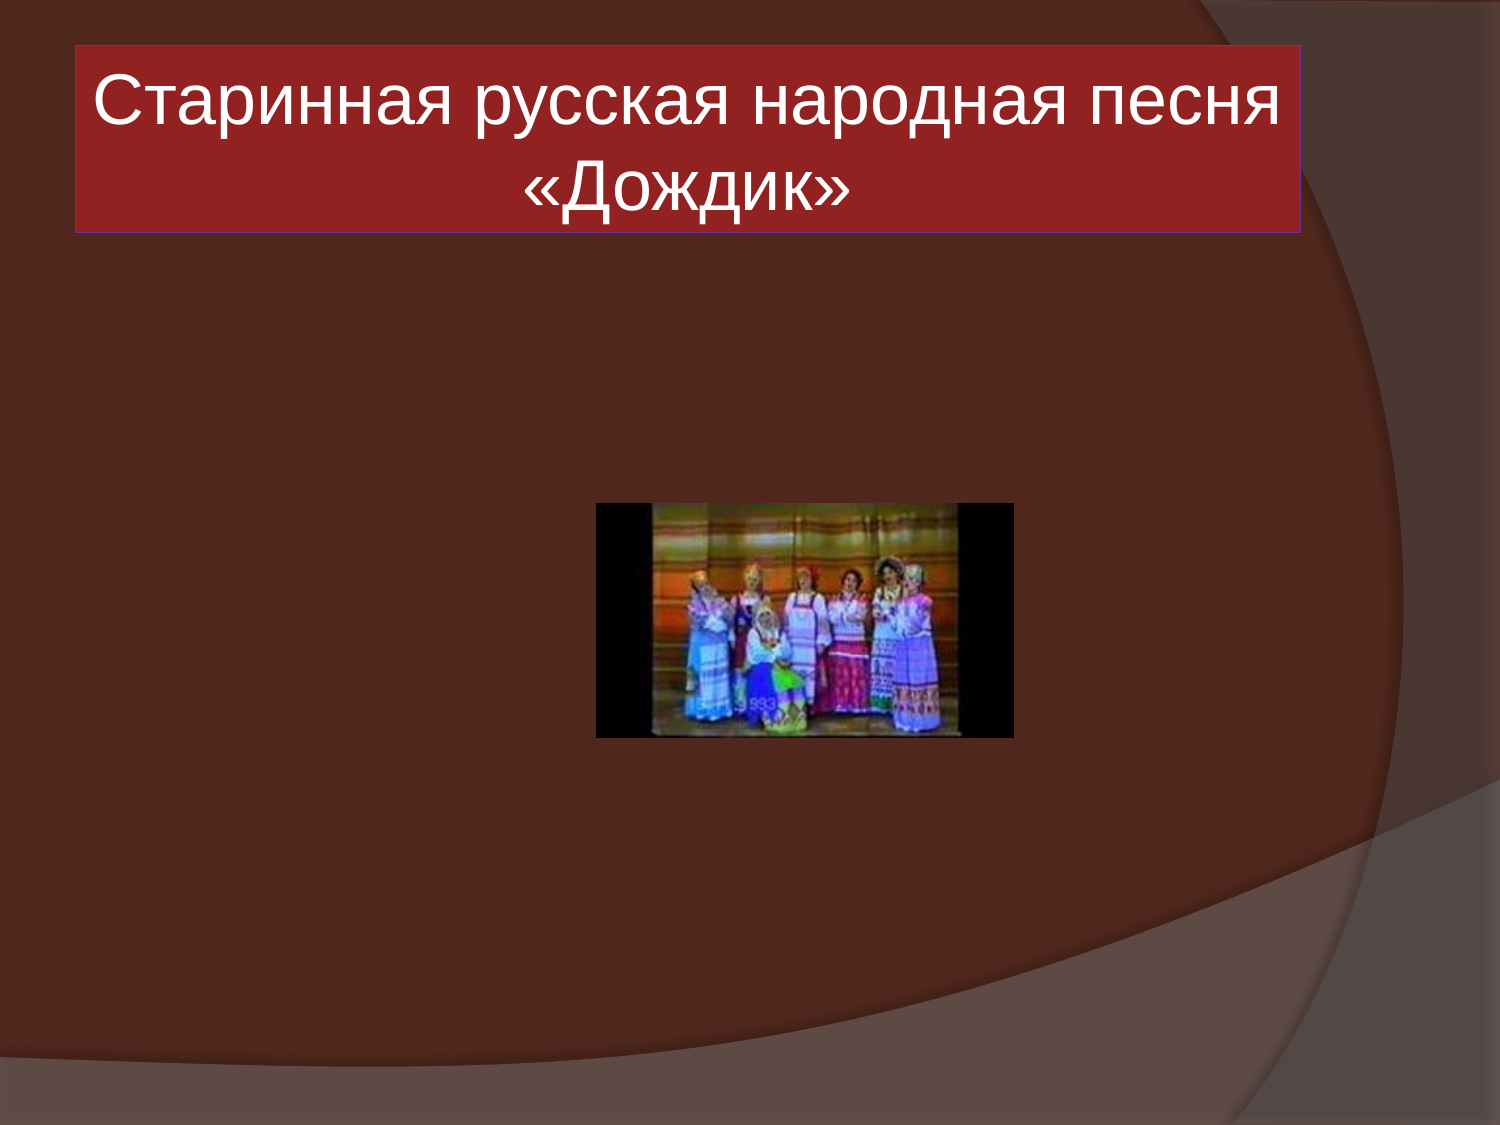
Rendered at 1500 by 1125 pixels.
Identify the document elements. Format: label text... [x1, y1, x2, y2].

picture [596, 503, 1014, 739]
title Старинная русская народная песня «Дождик» [75, 45, 1301, 233]
